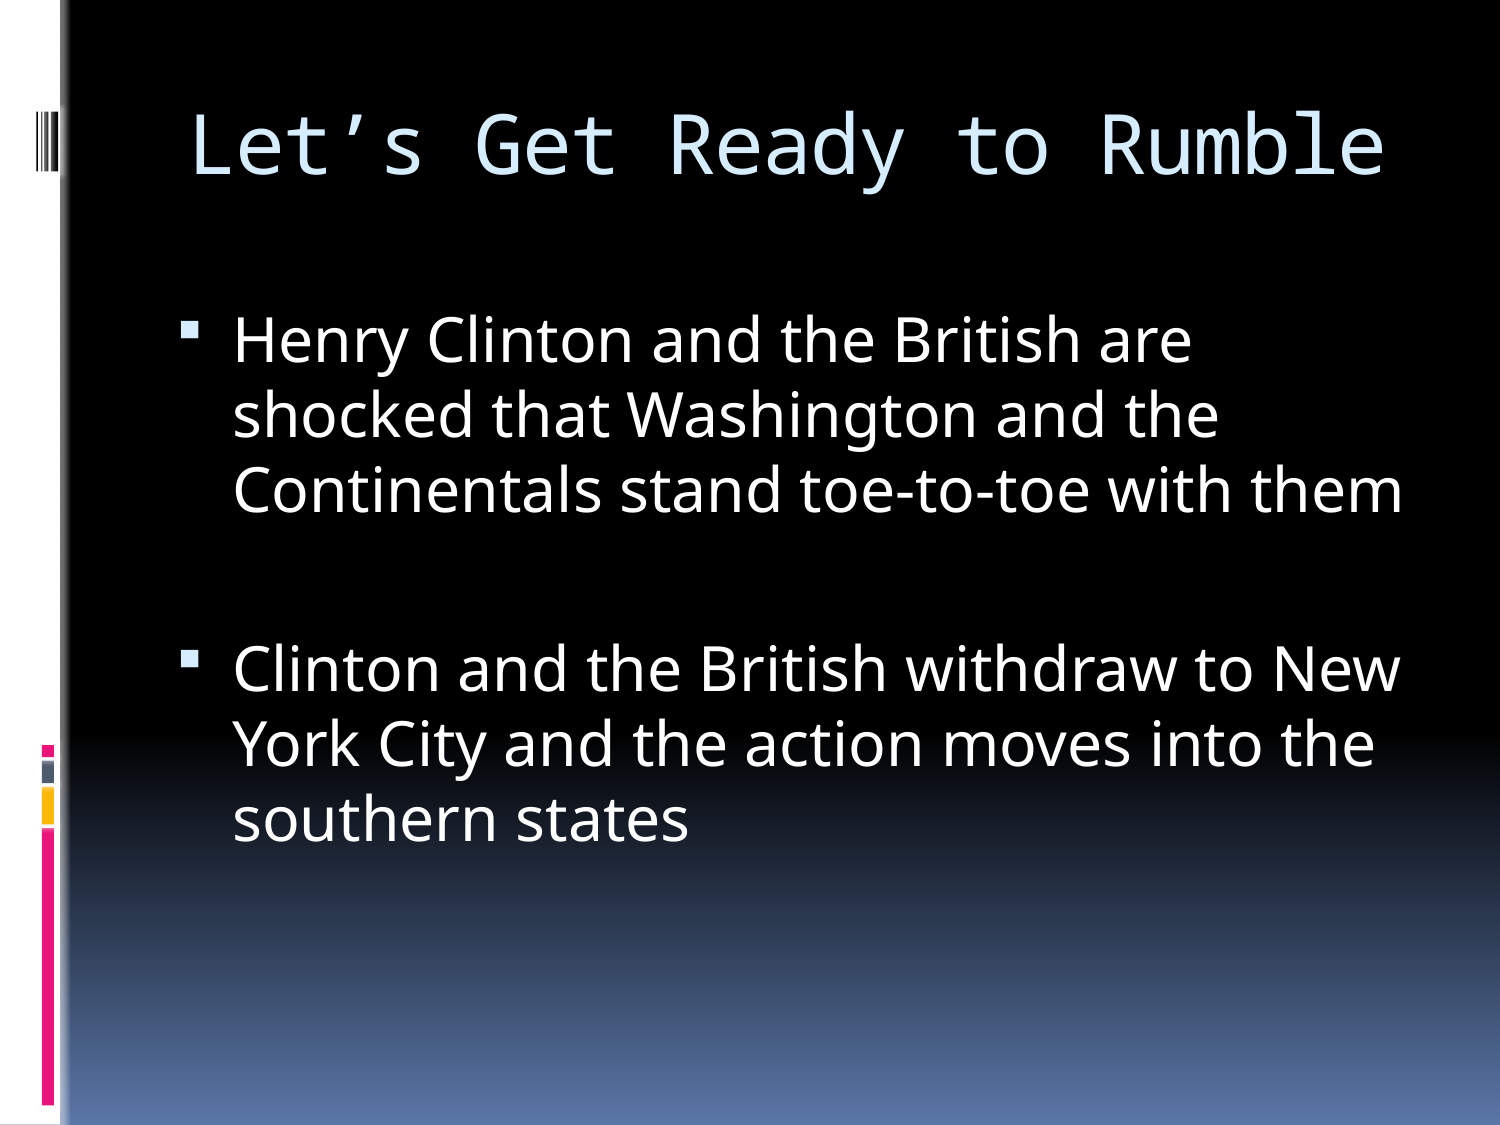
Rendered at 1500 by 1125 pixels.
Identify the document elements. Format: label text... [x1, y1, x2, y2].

title Let’s Get Ready to Rumble [150, 83, 1425, 234]
list Henry Clinton and the British are shocked that Washington and the Continentals stand toe-to-toe with them Clinton and the British withdraw to New York City and the action moves into the southern states [150, 292, 1425, 1043]
